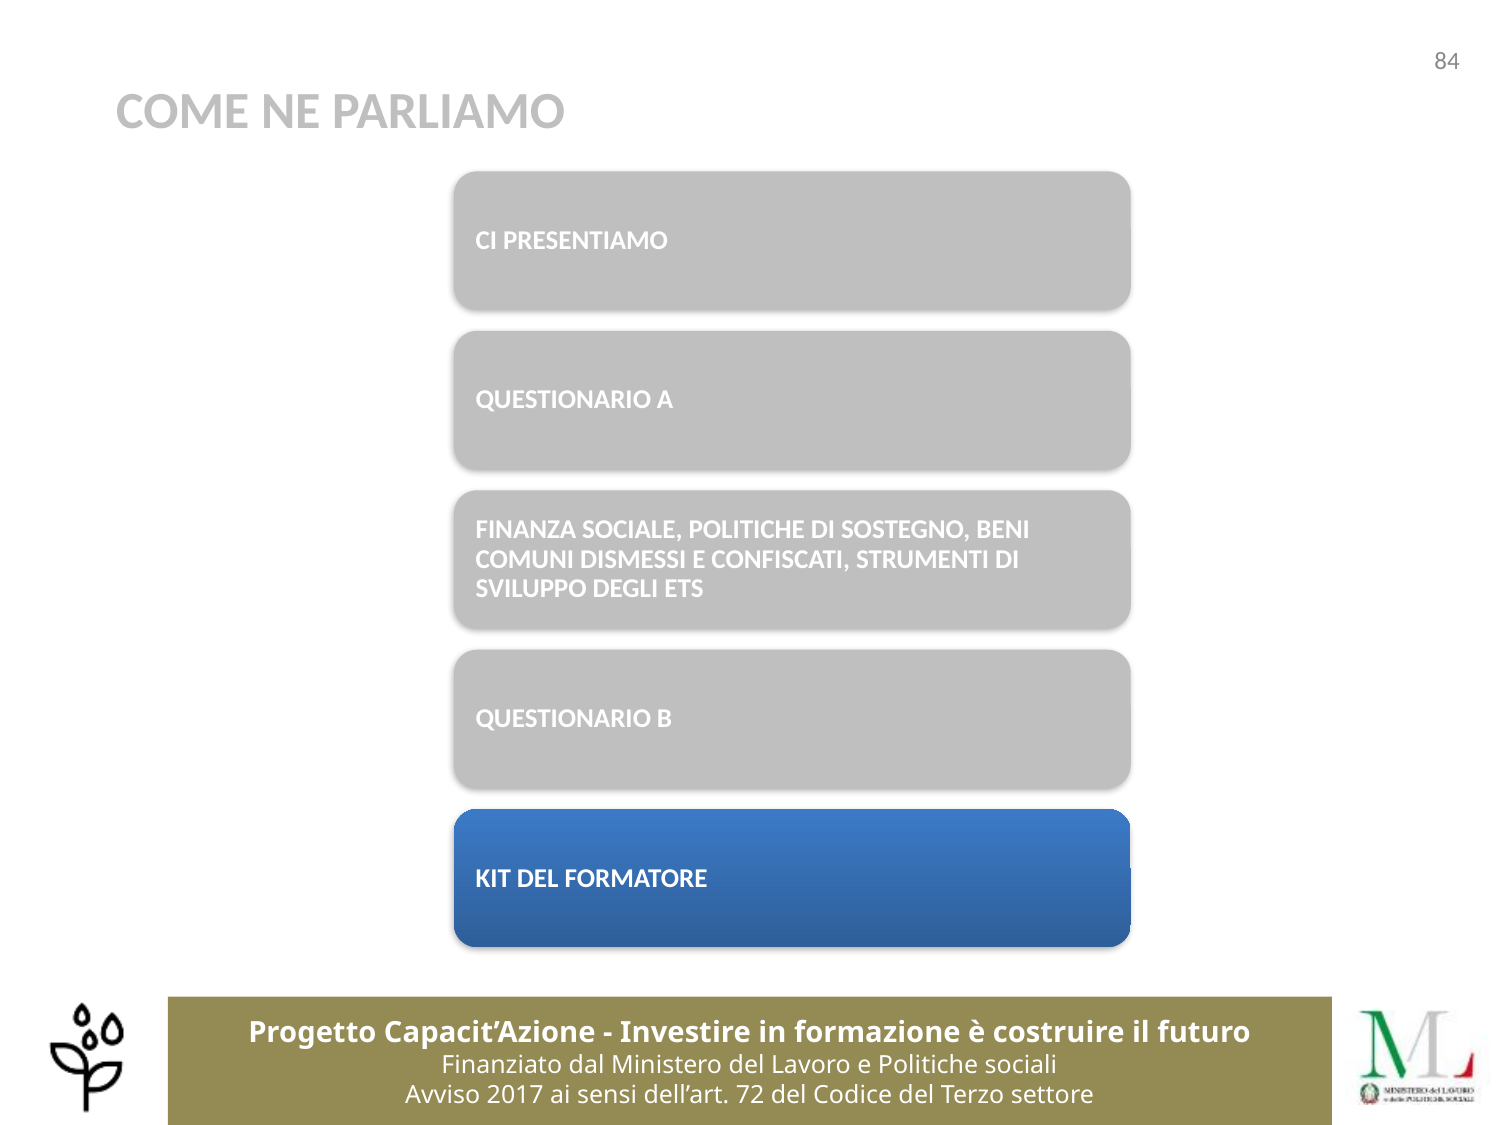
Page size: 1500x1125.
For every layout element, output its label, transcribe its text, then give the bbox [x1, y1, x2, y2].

picture [1345, 1009, 1491, 1106]
picture [47, 1002, 129, 1113]
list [453, 167, 1131, 952]
text_box COME NE PARLIAMO [39, 69, 642, 159]
slide_number 84 [1124, 29, 1475, 90]
text_box Progetto Capacit’Azione - Investire in formazione è costruire il futuro Finanziato dal Ministero del Lavoro e Politiche sociali Avviso 2017 ai sensi dell’art. 72 del Codice del Terzo settore [166, 994, 1334, 1125]
